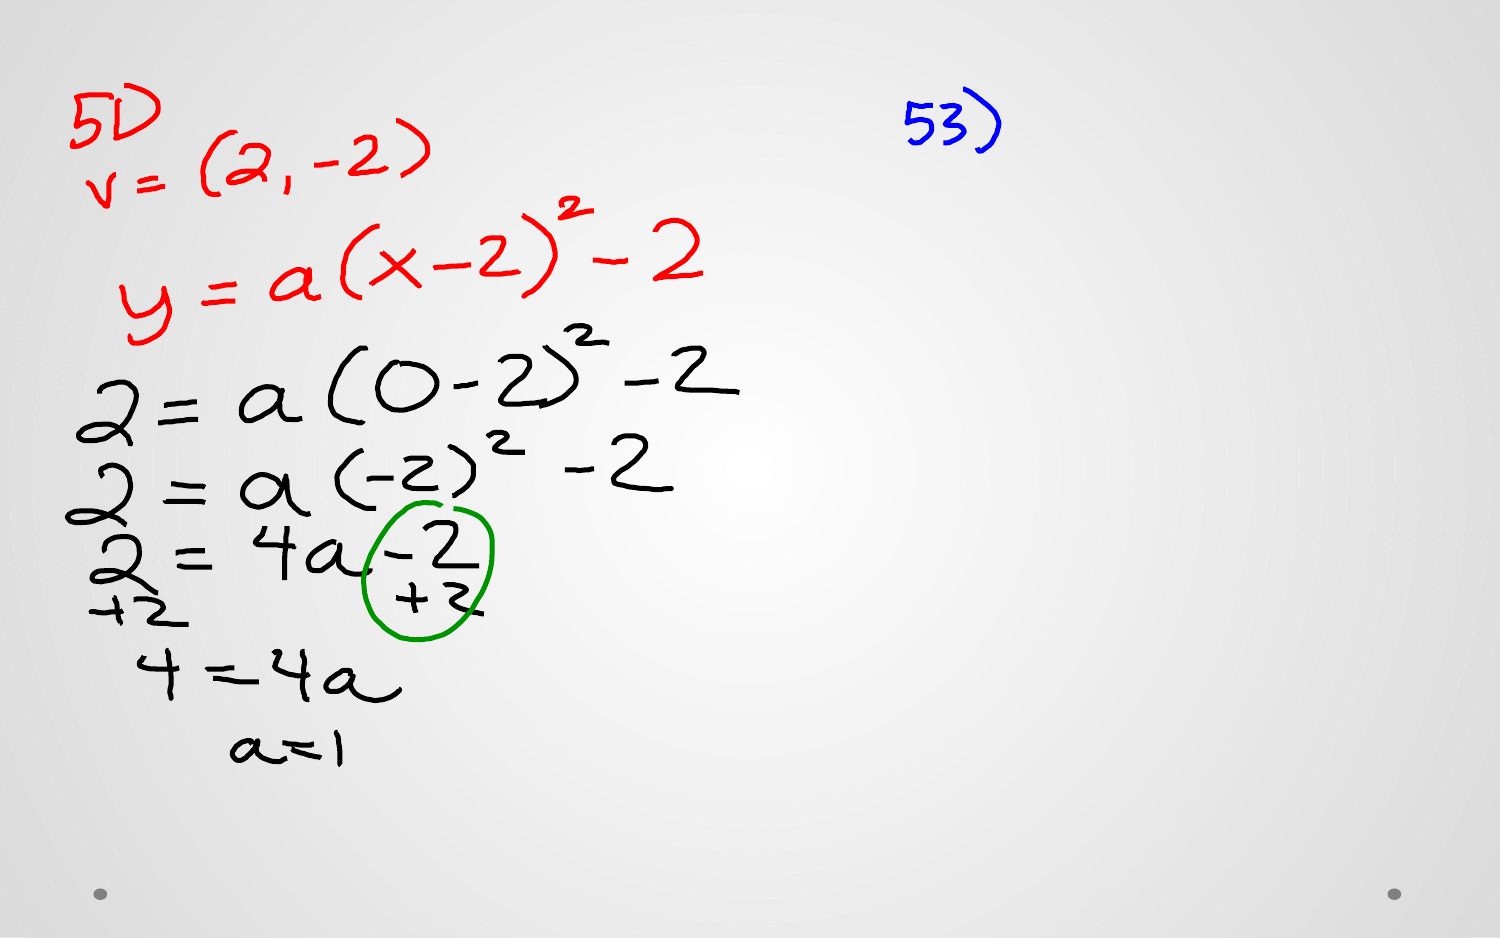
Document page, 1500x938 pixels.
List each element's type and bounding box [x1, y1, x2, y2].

text_box [307, 540, 358, 575]
text_box [113, 596, 119, 610]
text_box [335, 731, 342, 766]
text_box [283, 526, 288, 581]
text_box [202, 300, 236, 305]
text_box [271, 268, 322, 300]
text_box [66, 464, 132, 526]
text_box [87, 173, 116, 207]
text_box [71, 94, 113, 148]
text_box [349, 164, 358, 175]
text_box [114, 84, 159, 140]
text_box [291, 748, 322, 759]
text_box [137, 185, 166, 192]
text_box [325, 669, 401, 702]
text_box [301, 650, 310, 701]
text_box [175, 549, 205, 554]
text_box [91, 535, 159, 594]
text_box [272, 650, 302, 677]
text_box [166, 649, 172, 700]
text_box [138, 177, 159, 183]
text_box [120, 286, 171, 344]
text_box [287, 540, 296, 548]
text_box [202, 131, 237, 196]
text_box [77, 381, 138, 445]
text_box [329, 348, 358, 424]
text_box [282, 742, 314, 746]
text_box [115, 99, 121, 136]
text_box [241, 473, 311, 516]
text_box [336, 451, 358, 506]
text_box [314, 162, 339, 166]
text_box [163, 401, 197, 407]
text_box [240, 385, 303, 422]
text_box [164, 500, 206, 504]
text_box [285, 175, 289, 195]
text_box [341, 237, 358, 298]
text_box [90, 609, 124, 614]
text_box [209, 282, 237, 289]
text_box [213, 677, 259, 683]
text_box [363, 88, 1000, 640]
text_box [205, 667, 235, 671]
text_box [138, 656, 169, 670]
text_box [227, 144, 270, 184]
text_box [133, 597, 189, 626]
text_box [231, 739, 288, 763]
text_box [117, 613, 122, 625]
text_box [171, 665, 180, 670]
text_box [171, 483, 206, 489]
text_box [254, 526, 285, 547]
text_box [158, 418, 199, 424]
